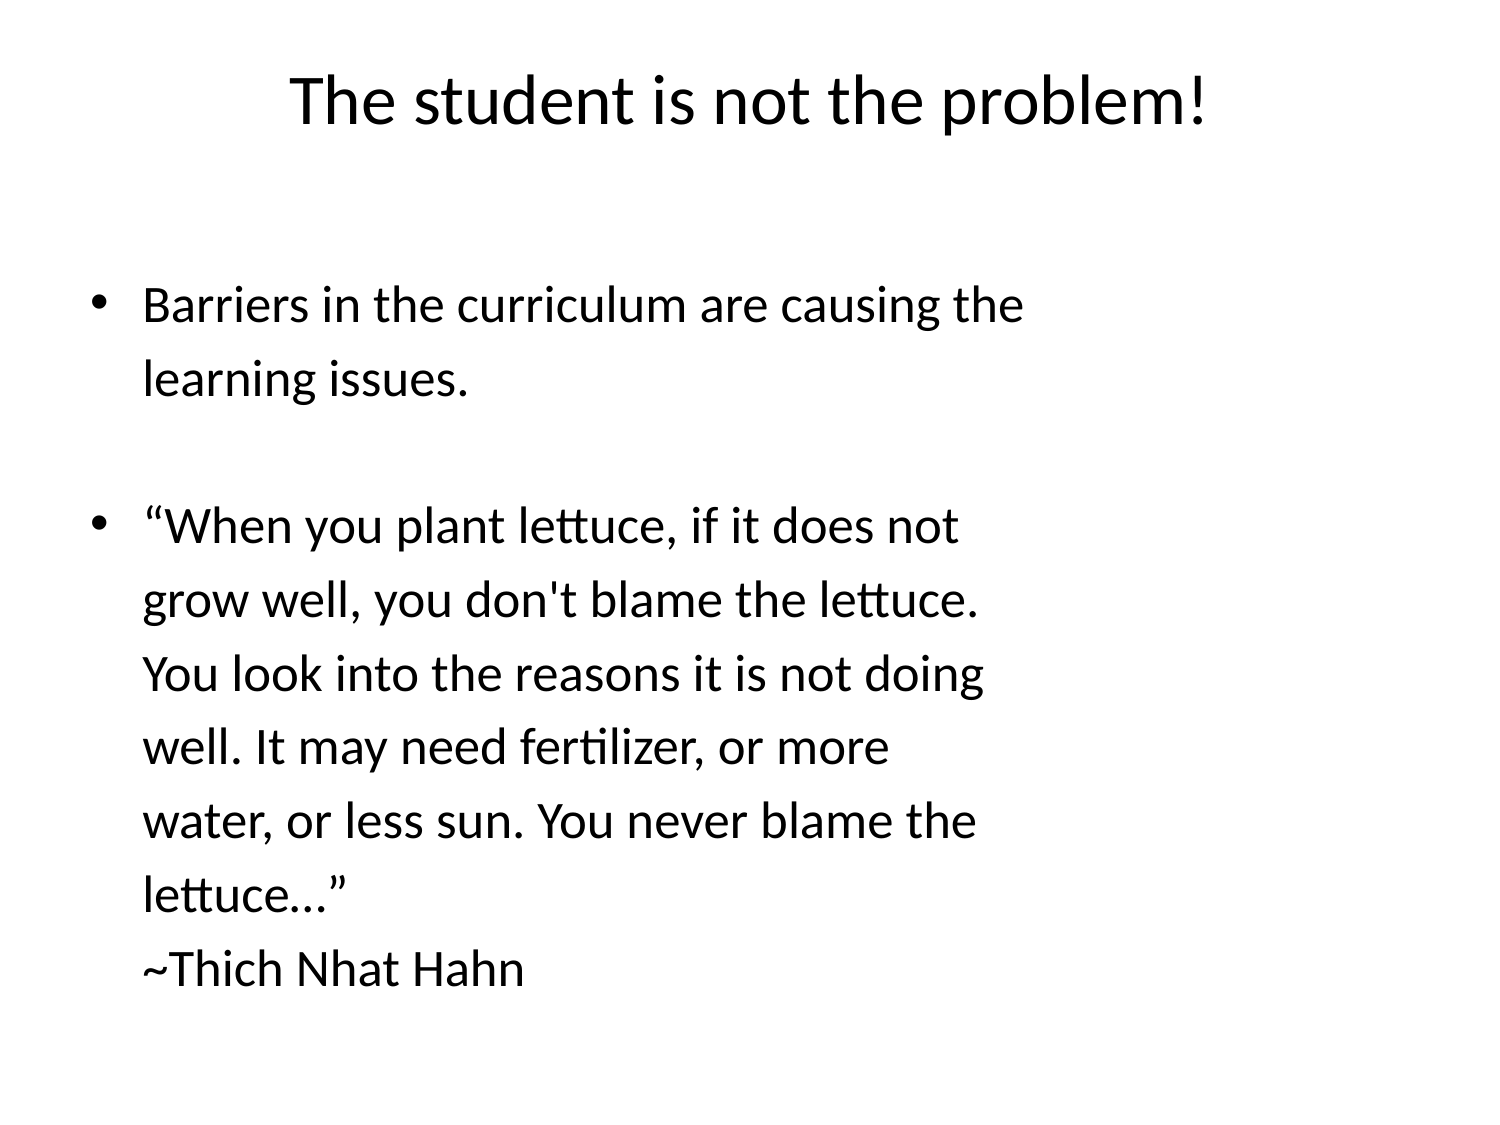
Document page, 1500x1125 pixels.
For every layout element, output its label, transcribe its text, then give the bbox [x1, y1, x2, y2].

list Barriers in the curriculum are causing the learning issues. “When you plant lettuce, if it does not grow well, you don't blame the lettuce. You look into the reasons it is not doing well. It may need fertilizer, or more water, or less sun. You never blame the lettuce…” ~Thich Nhat Hahn [75, 262, 1425, 1005]
title The student is not the problem! [75, 45, 1425, 233]
